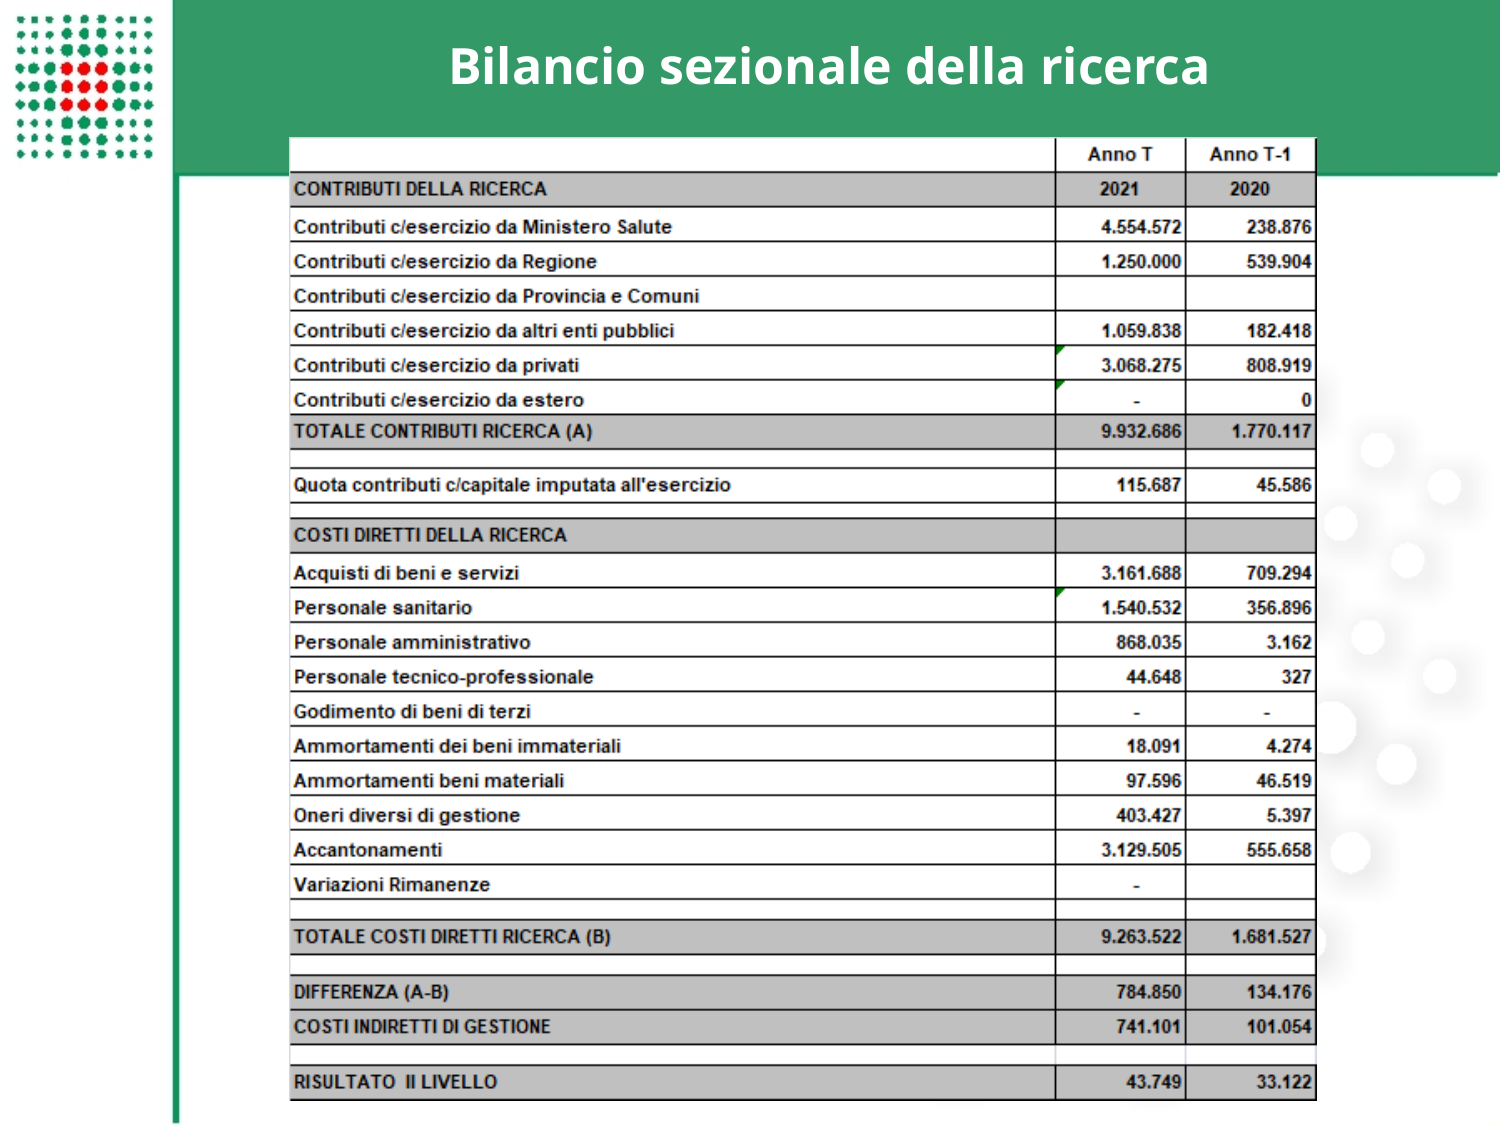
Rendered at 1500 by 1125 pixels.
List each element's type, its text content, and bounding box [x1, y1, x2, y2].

text_box Bilancio sezionale della ricerca [159, 19, 1500, 102]
picture [0, 0, 1500, 1125]
